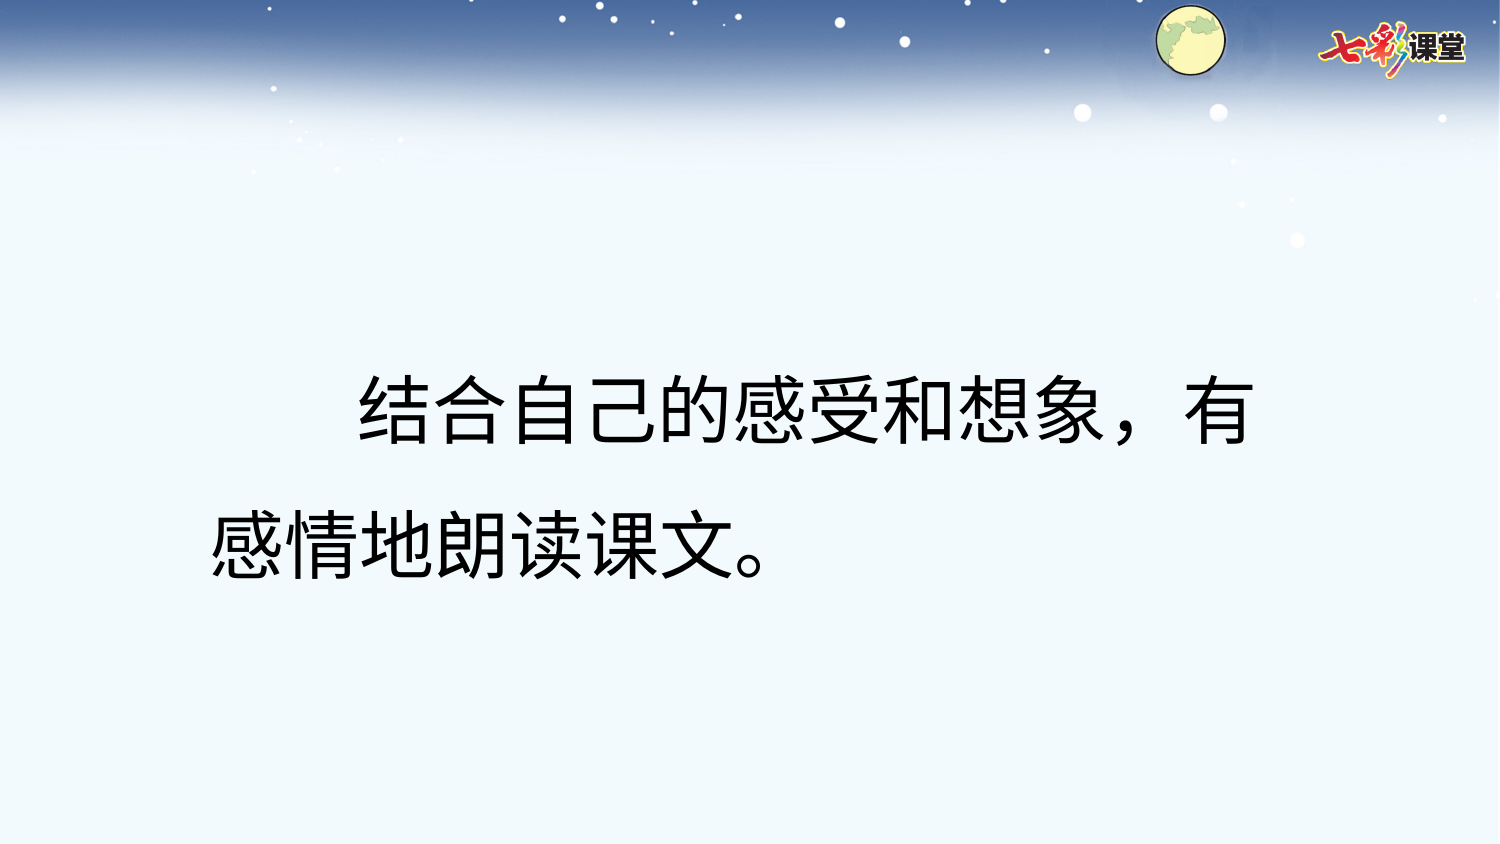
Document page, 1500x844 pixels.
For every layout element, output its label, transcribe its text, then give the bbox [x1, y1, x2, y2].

picture [0, 0, 1500, 844]
text_box 结合自己的感受和想象，有感情地朗读课文。 [194, 311, 1282, 597]
